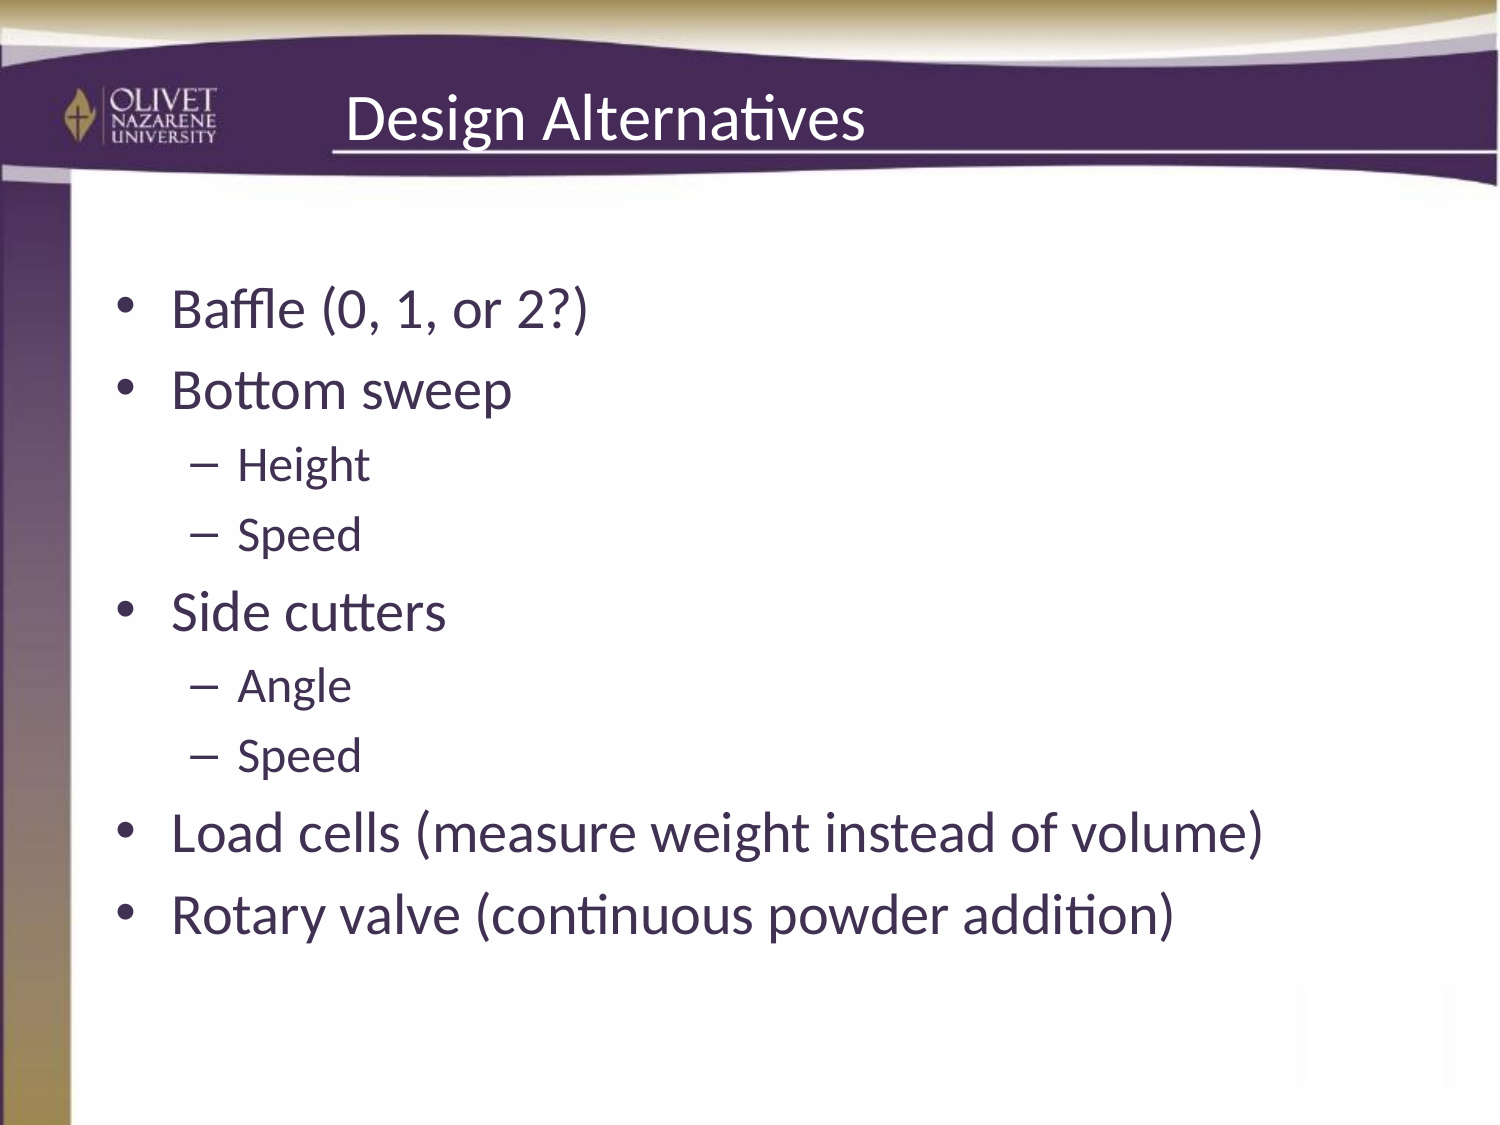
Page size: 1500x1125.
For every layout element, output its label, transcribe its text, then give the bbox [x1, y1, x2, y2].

list Baffle (0, 1, or 2?) Bottom sweep Height Speed Side cutters Angle Speed Load cells (measure weight instead of volume) Rotary valve (continuous powder addition) [100, 262, 1425, 1005]
title Design Alternatives [330, 60, 1425, 167]
picture [0, 0, 1500, 1125]
